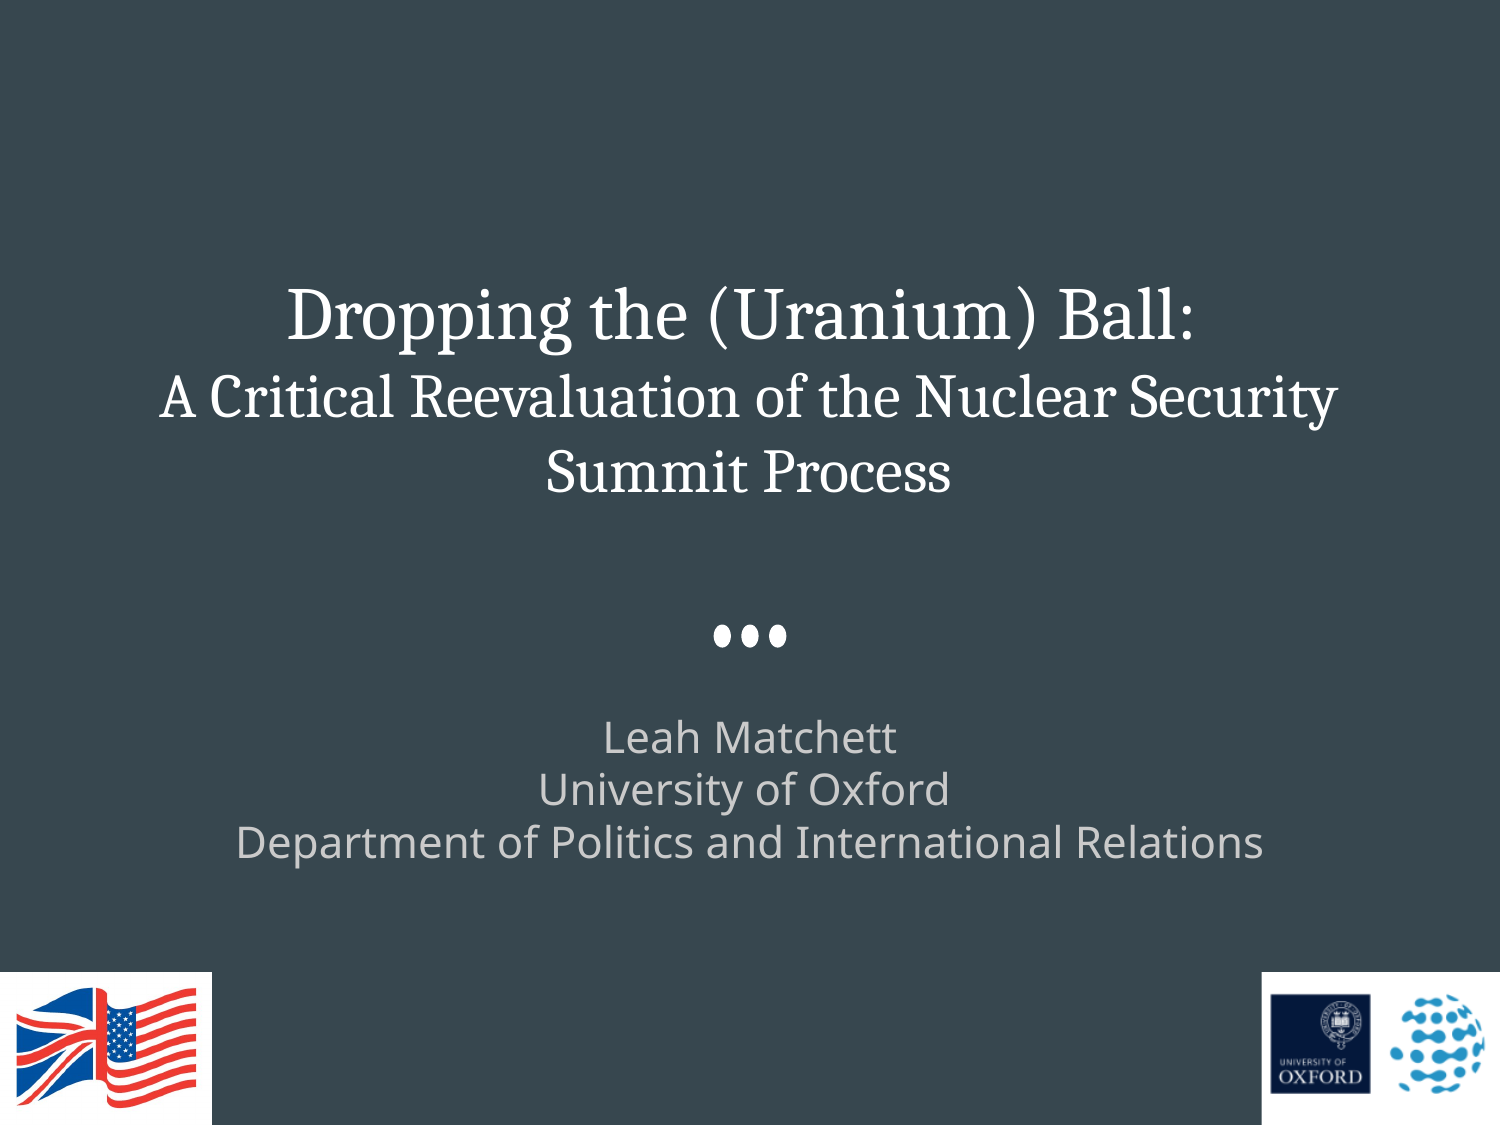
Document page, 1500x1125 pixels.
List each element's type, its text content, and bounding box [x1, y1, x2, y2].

title Dropping the (Uranium) Ball: A Critical Reevaluation of the Nuclear Security Summit Process [110, 141, 1390, 520]
picture [0, 971, 212, 1125]
picture [1261, 971, 1500, 1125]
subtitle Leah Matchett University of Oxford Department of Politics and International Relations [110, 694, 1390, 868]
